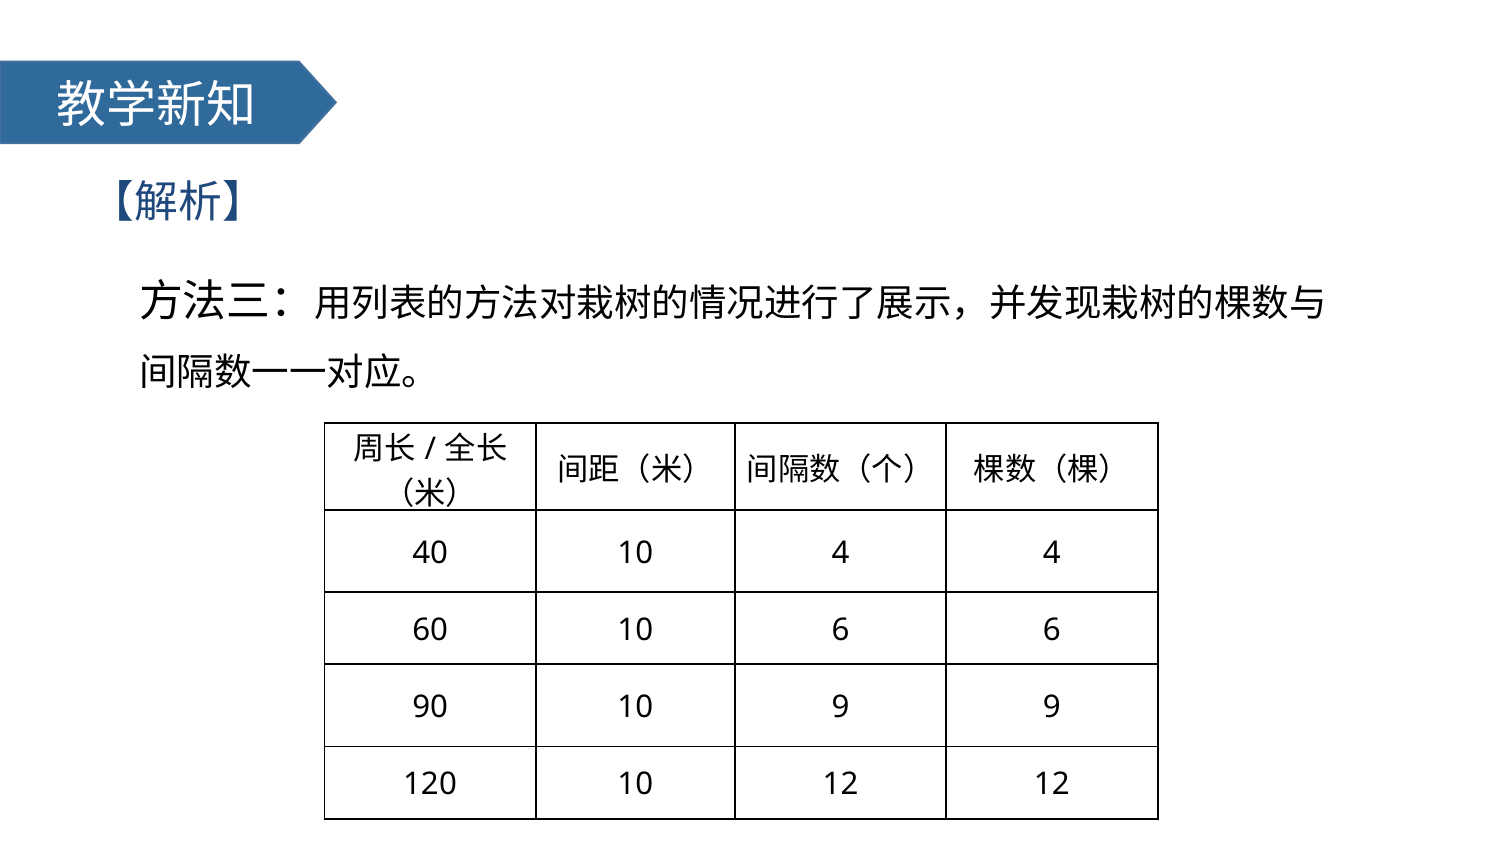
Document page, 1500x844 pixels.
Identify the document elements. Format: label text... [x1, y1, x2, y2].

table_cell 120 [325, 747, 535, 818]
table_cell 9 [947, 665, 1157, 746]
table_cell 10 [537, 593, 734, 663]
table_cell 40 [325, 511, 535, 591]
table_header 周长/全长（米） [325, 424, 535, 509]
table_cell 10 [537, 665, 734, 746]
table_cell 9 [736, 665, 945, 746]
table_header 间隔数（个） [736, 424, 945, 509]
table_cell 6 [736, 593, 945, 663]
table_cell 60 [325, 593, 535, 663]
table_cell 90 [325, 665, 535, 746]
table_cell 12 [736, 747, 945, 818]
table_cell 10 [537, 747, 734, 818]
table_cell 12 [947, 747, 1157, 818]
table_cell 4 [947, 511, 1157, 591]
table_cell 6 [947, 593, 1157, 663]
table_header 间距（米） [537, 424, 734, 509]
text_box 【解析】 [79, 167, 278, 232]
table_cell 10 [537, 511, 734, 591]
text_box 方法三：用列表的方法对栽树的情况进行了展示，并发现栽树的棵数与间隔数一一对应。 [127, 240, 1342, 399]
table_cell 4 [736, 511, 945, 591]
table_header 棵数（棵） [947, 424, 1157, 509]
text_box 教学新知 [0, 61, 336, 144]
